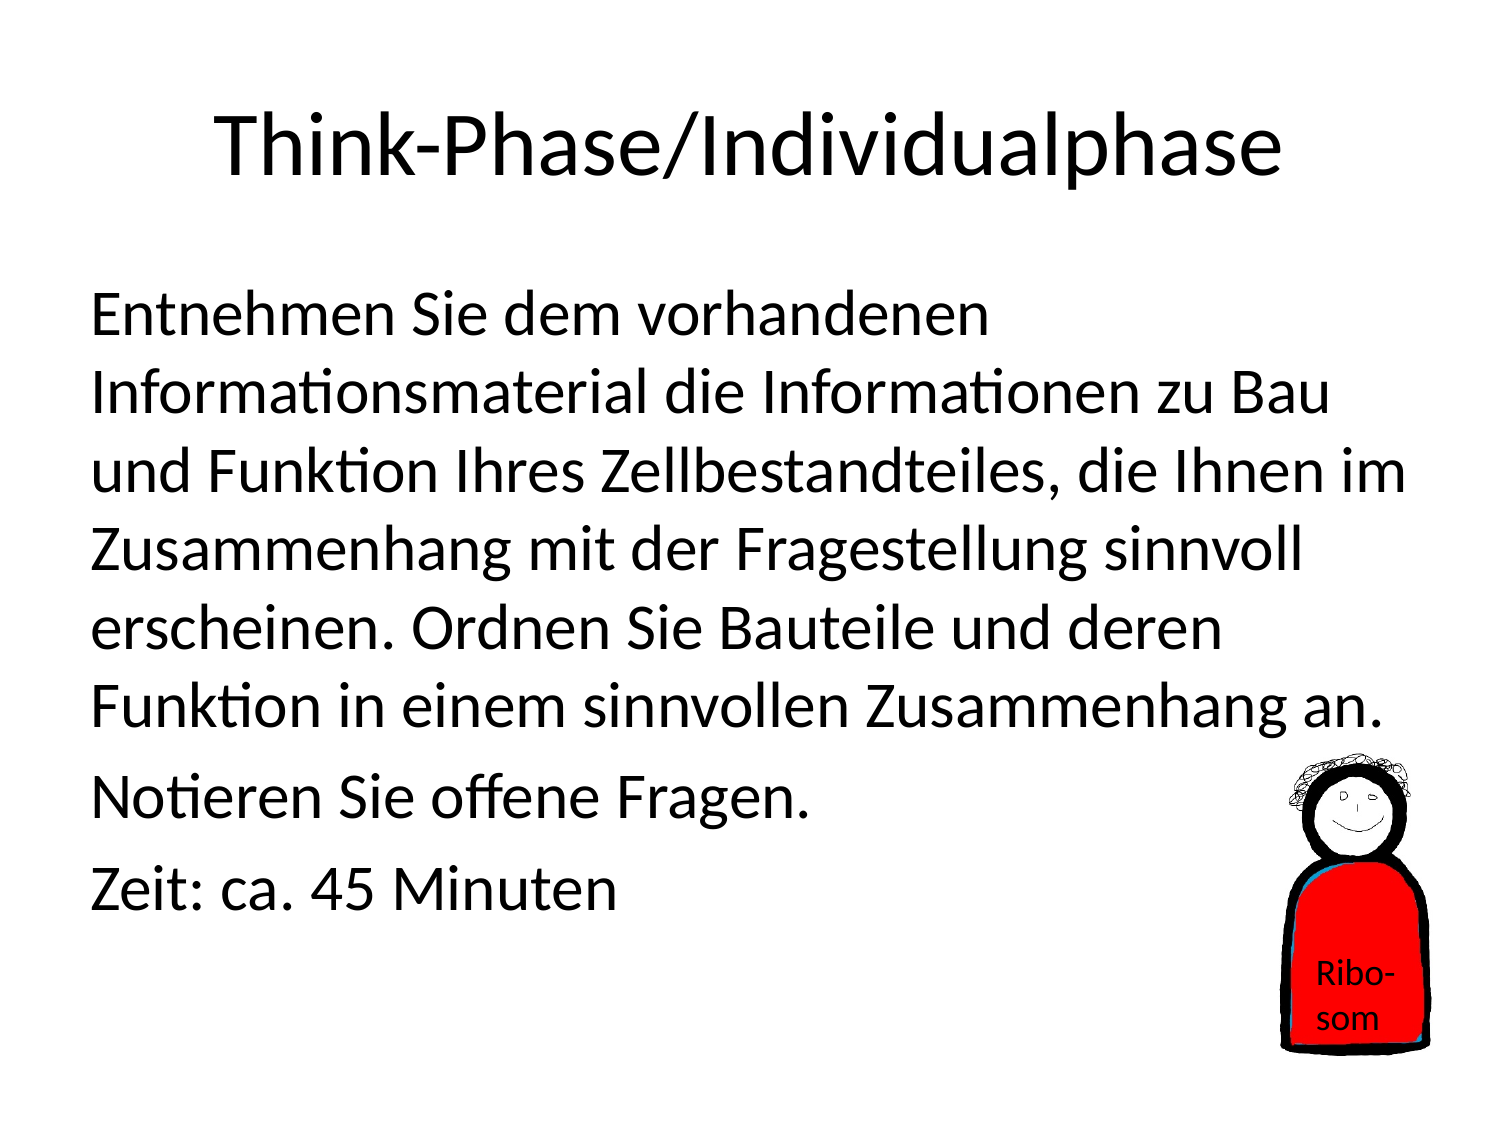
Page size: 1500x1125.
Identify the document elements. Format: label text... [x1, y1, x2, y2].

title Think-Phase/Individualphase [75, 45, 1425, 233]
list Entnehmen Sie dem vorhandenen Informationsmaterial die Informationen zu Bau und Funktion Ihres Zellbestandteiles, die Ihnen im Zusammenhang mit der Fragestellung sinnvoll erscheinen. Ordnen Sie Bauteile und deren Funktion in einem sinnvollen Zusammenhang an. Notieren Sie offene Fragen. Zeit: ca. 45 Minuten [75, 262, 1425, 1005]
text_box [1257, 751, 1443, 1067]
